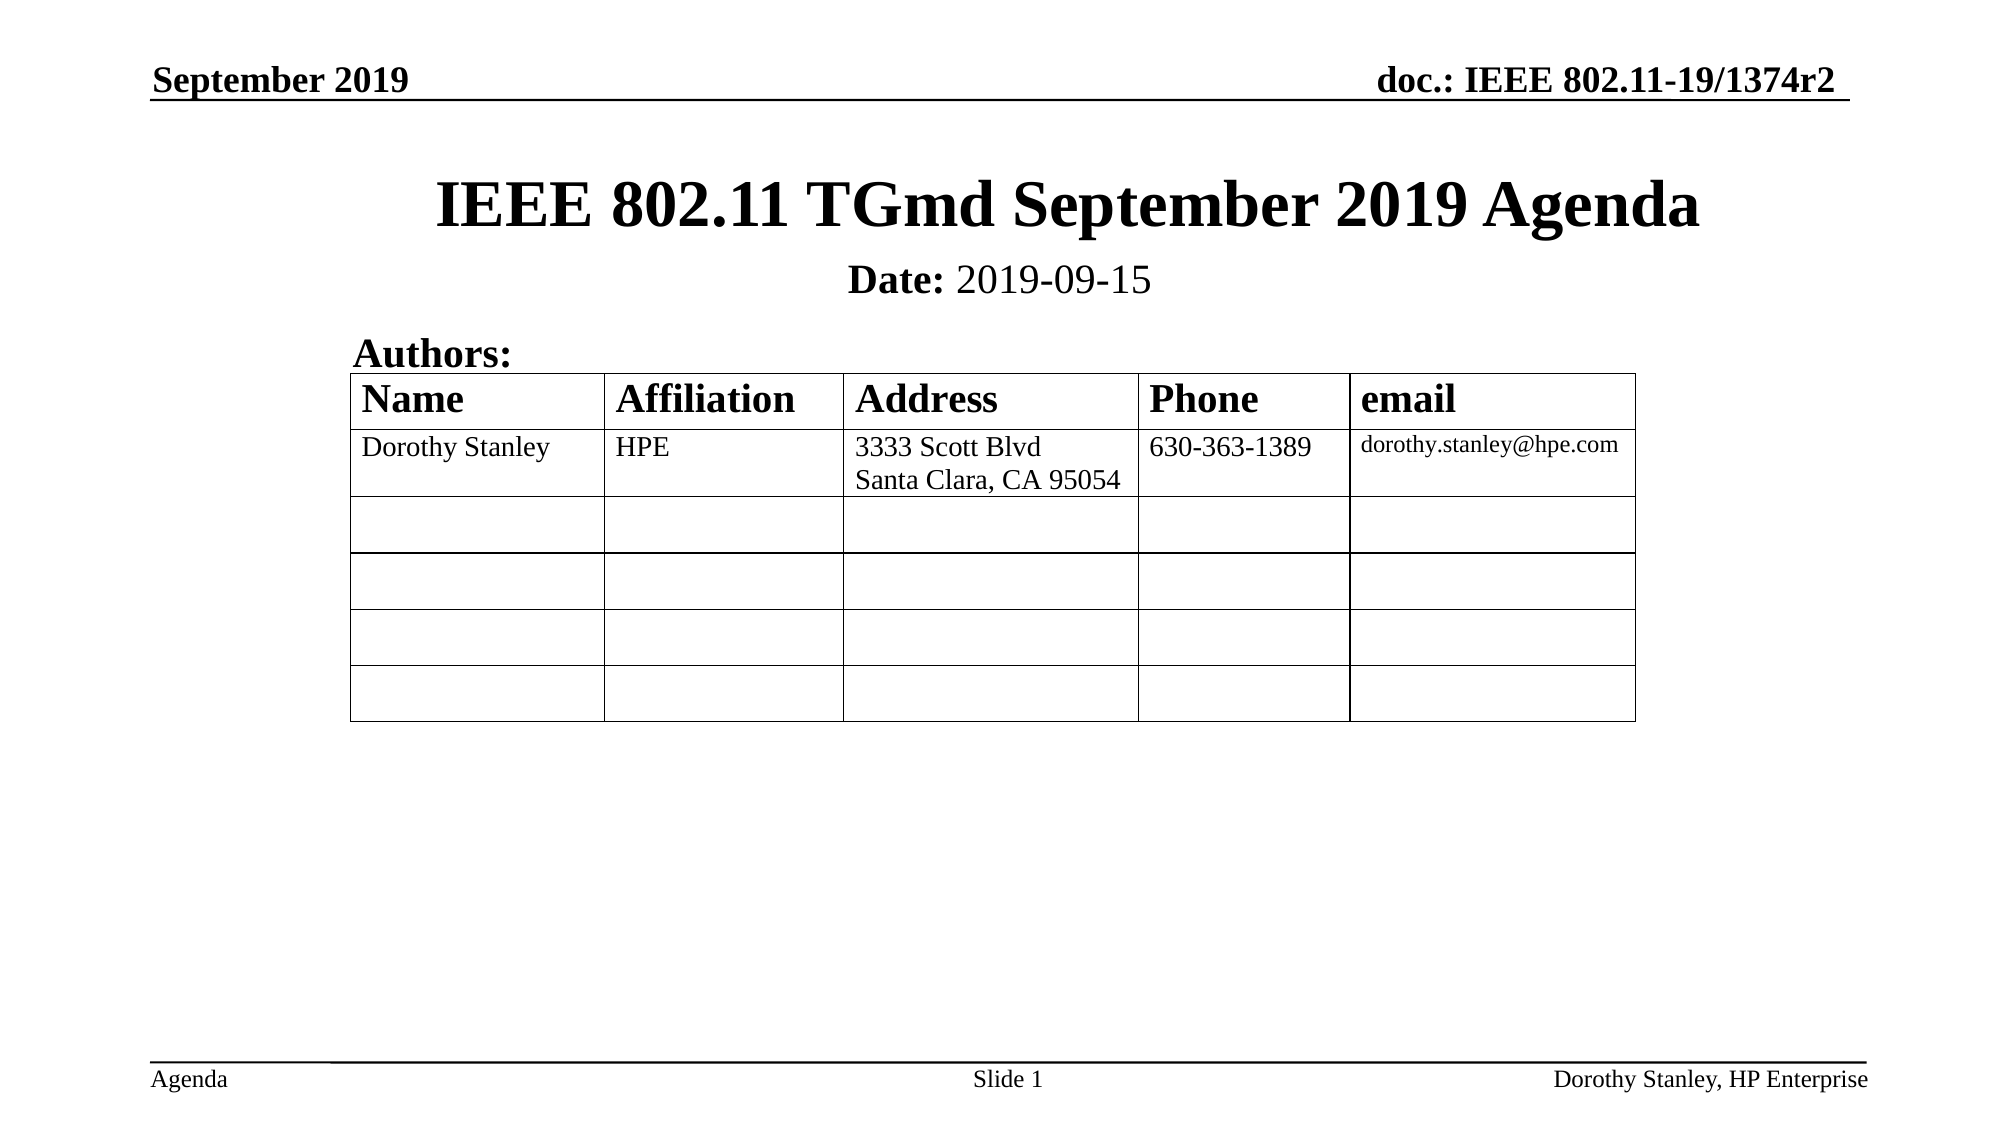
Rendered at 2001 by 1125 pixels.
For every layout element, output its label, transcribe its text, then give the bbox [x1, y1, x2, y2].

footer Dorothy Stanley, HP Enterprise [1549, 1062, 1869, 1093]
title IEEE 802.11 TGmd September 2019 Agenda [362, 112, 1775, 288]
text_box Authors: [337, 318, 575, 371]
list Date: 2019-09-15 [362, 249, 1638, 313]
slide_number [152, 54, 567, 100]
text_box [335, 372, 1665, 784]
slide_number Slide 1 [972, 1062, 1044, 1093]
